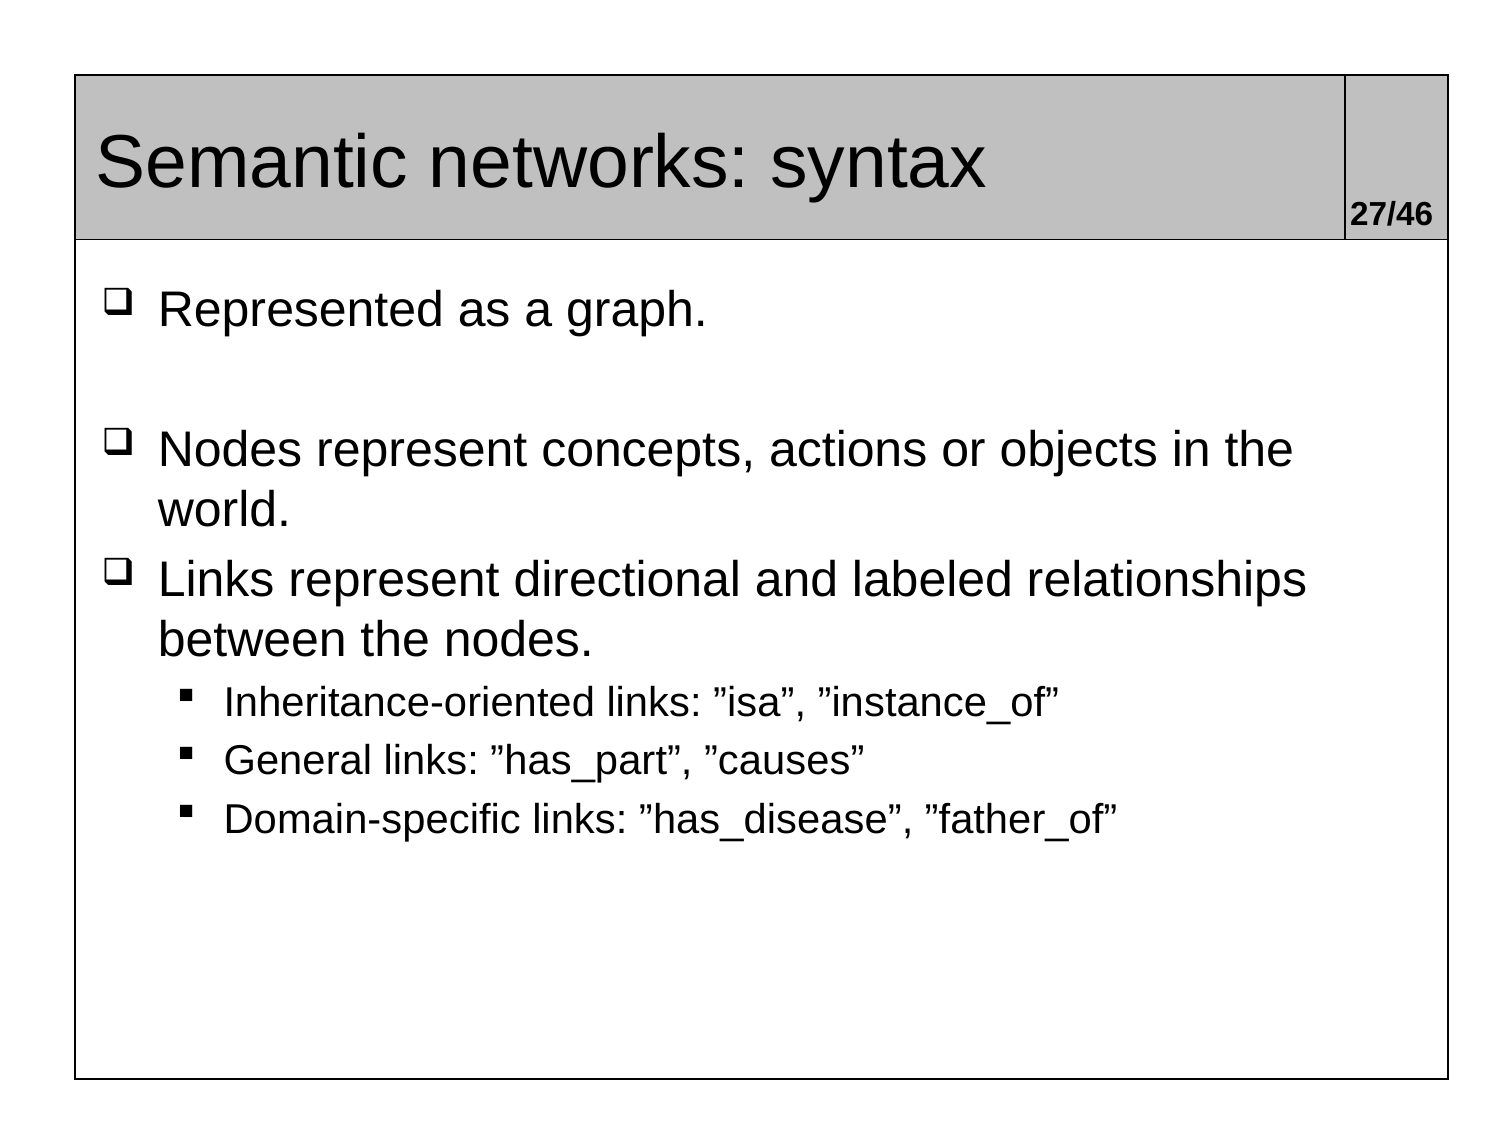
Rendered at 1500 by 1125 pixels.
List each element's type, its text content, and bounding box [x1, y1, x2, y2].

slide_number 27/46 [1346, 74, 1449, 239]
title Semantic networks: syntax [74, 74, 1346, 239]
list Represented as a graph. Nodes represent concepts, actions or objects in the world. Links represent directional and labeled relationships between the nodes. Inheritance-oriented links: ”isa”, ”instance_of” General links: ”has_part”, ”causes” Domain-specific links: ”has_disease”, ”father_of” [74, 239, 1449, 1080]
